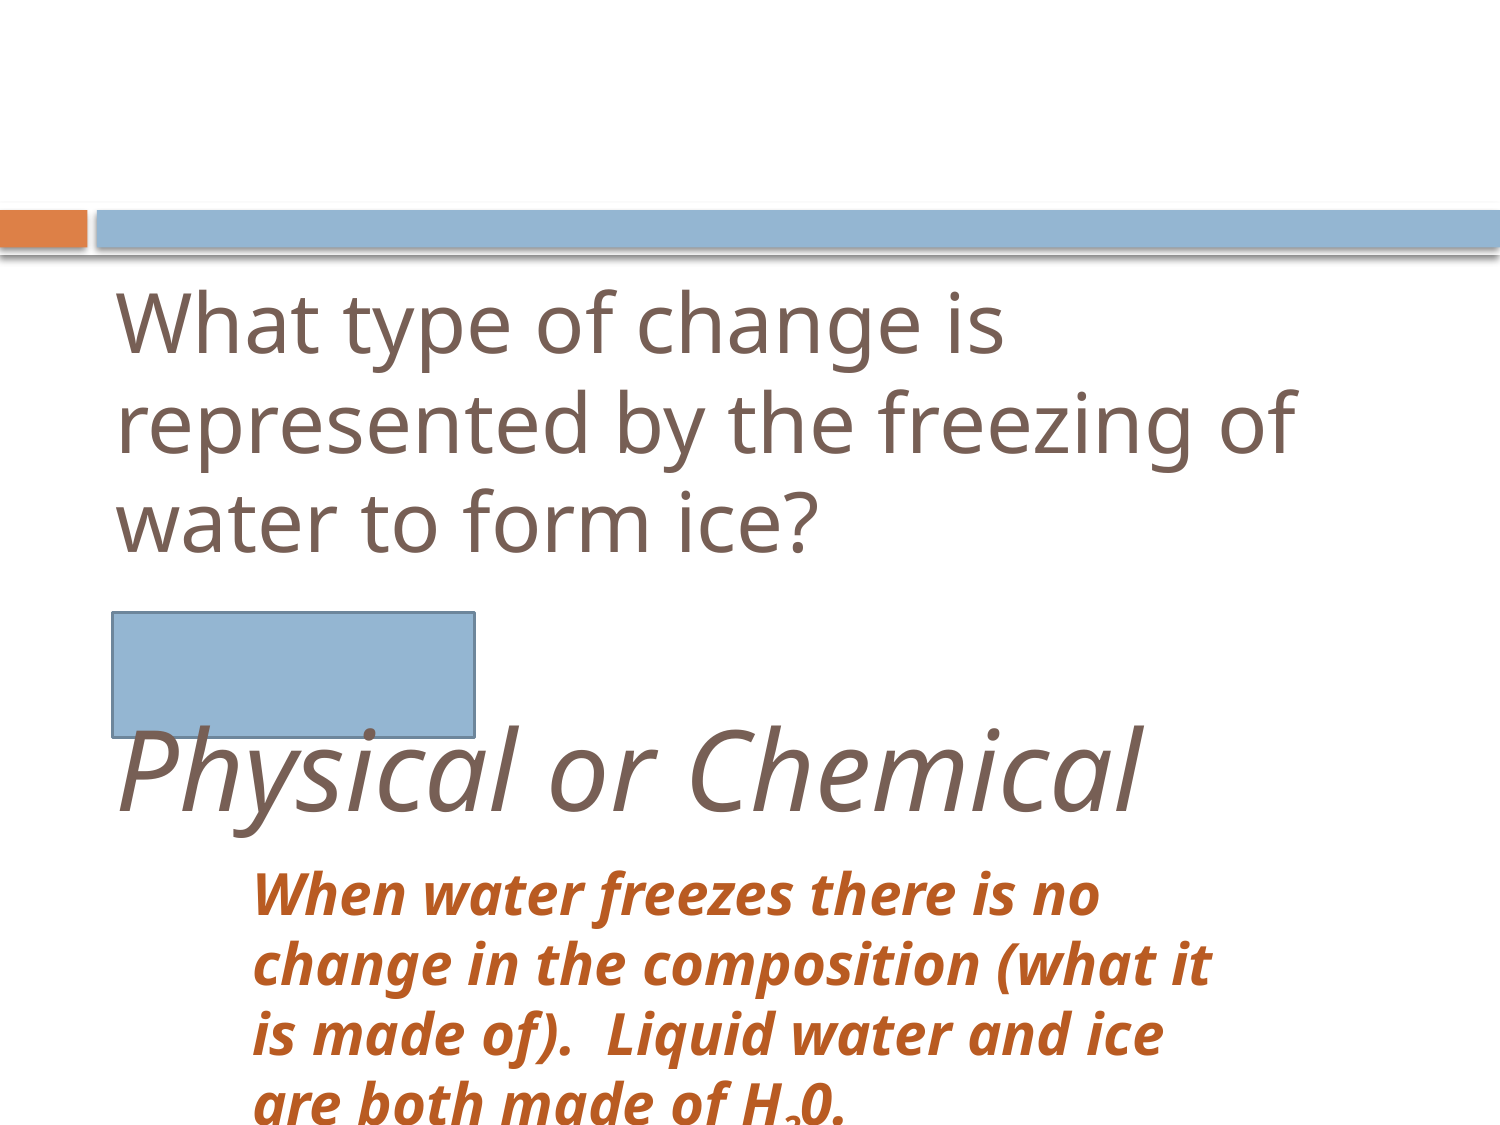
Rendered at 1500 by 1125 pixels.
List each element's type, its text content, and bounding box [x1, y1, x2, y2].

list What type of change is represented by the freezing of water to form ice? Physical or Chemical [100, 262, 1438, 1000]
text_box When water freezes there is no change in the composition (what it is made of). Liquid water and ice are both made of H20. [237, 849, 1250, 1125]
